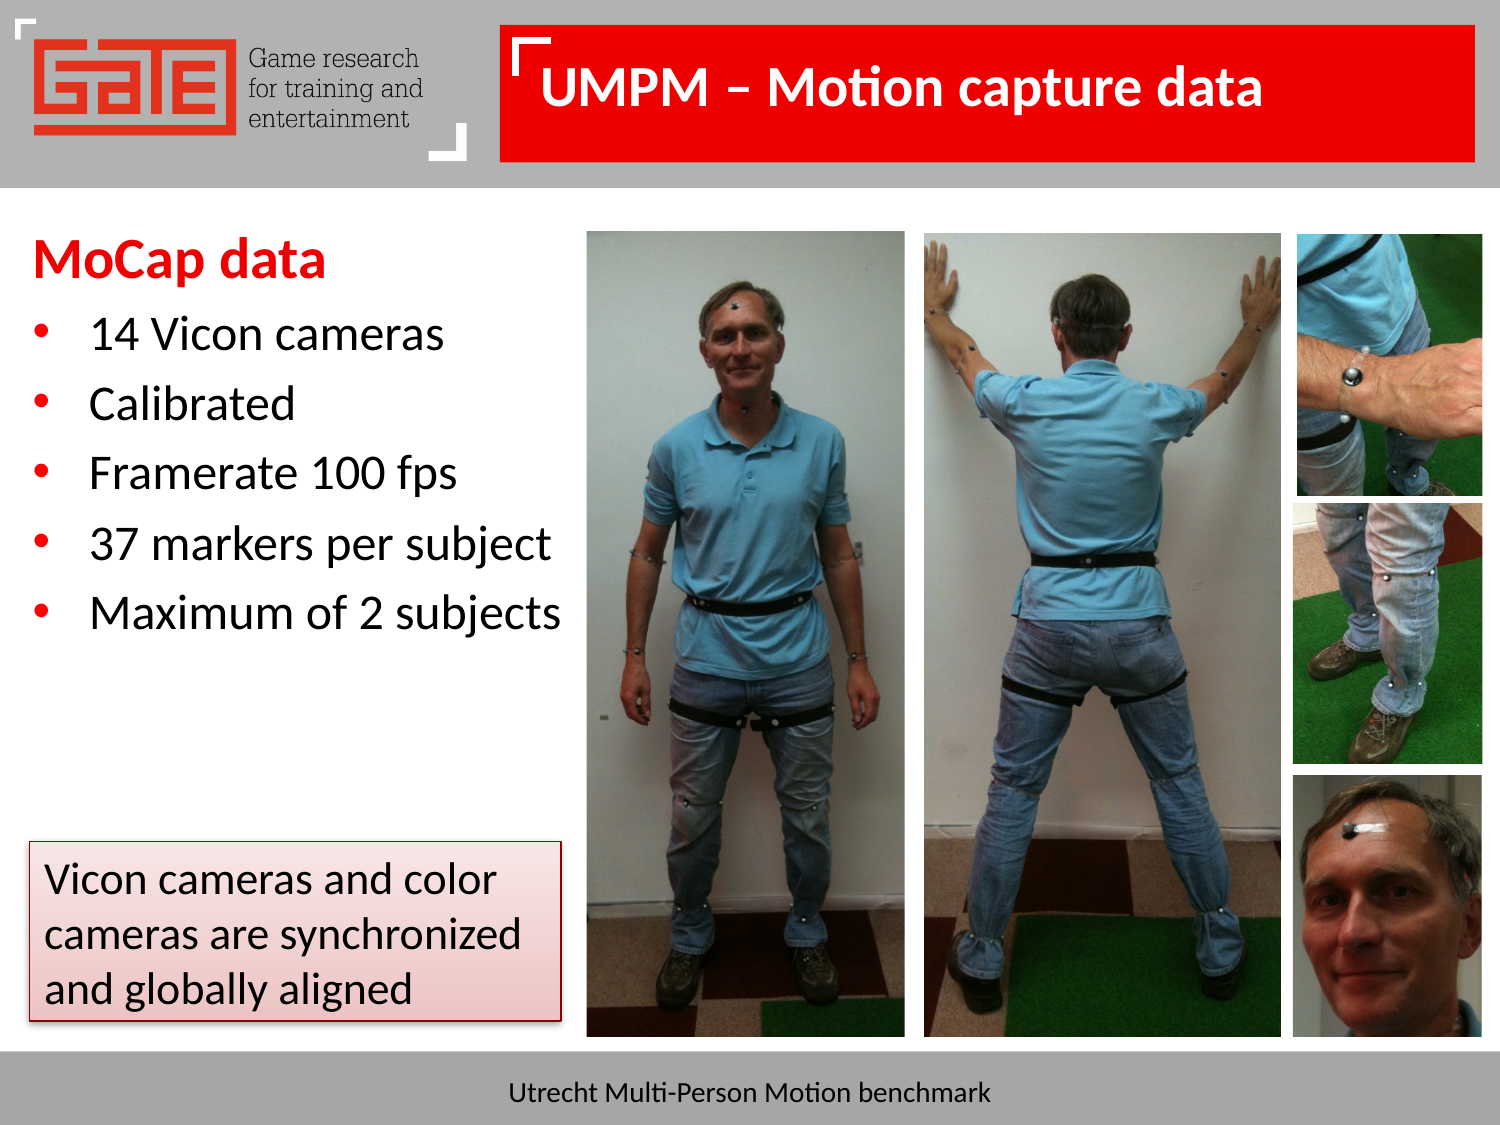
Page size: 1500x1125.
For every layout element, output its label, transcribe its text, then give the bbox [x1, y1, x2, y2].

picture [1292, 502, 1483, 764]
picture [1292, 775, 1482, 1037]
footer Utrecht Multi-Person Motion benchmark [0, 1051, 1500, 1125]
title UMPM – Motion capture data [525, 40, 1475, 179]
text_box Vicon cameras and color cameras are synchronized and globally aligned [29, 841, 562, 1022]
list MoCap data 14 Vicon cameras Calibrated Framerate 100 fps 37 markers per subject Maximum of 2 subjects [17, 212, 1368, 1038]
picture [0, 0, 513, 163]
picture [923, 232, 1282, 1037]
picture [586, 231, 905, 1037]
picture [1296, 234, 1483, 496]
